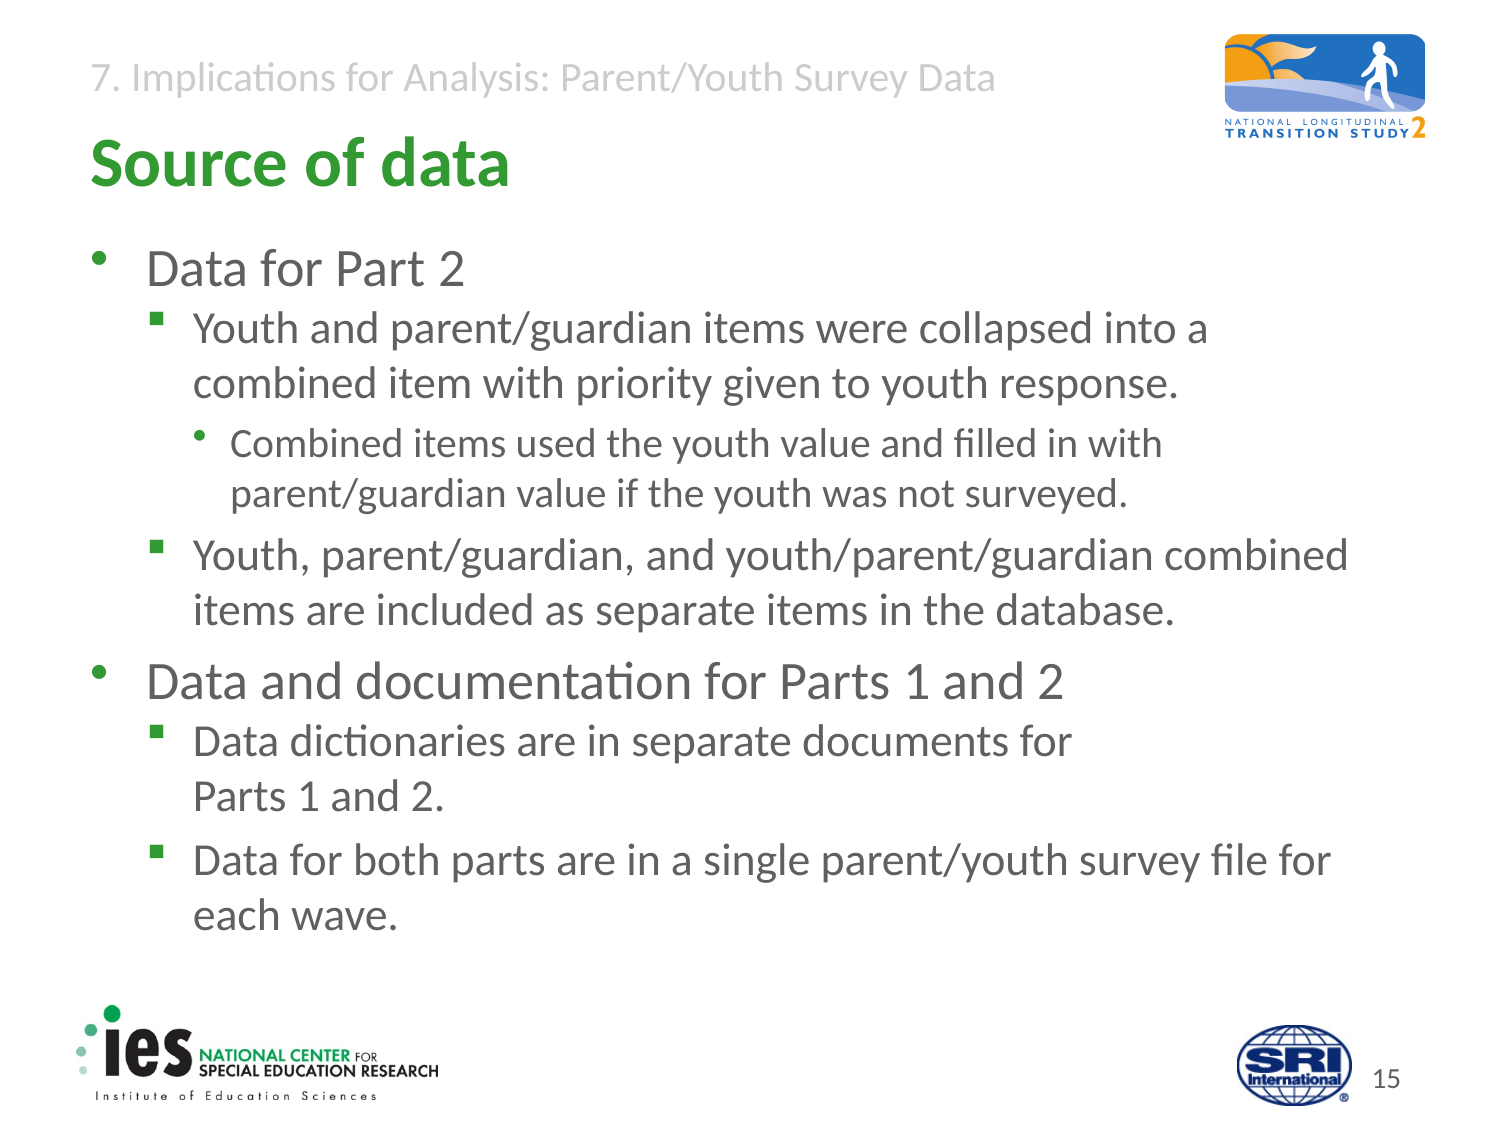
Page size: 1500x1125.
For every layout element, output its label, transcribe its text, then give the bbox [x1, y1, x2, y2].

slide_number 14 [1312, 1051, 1417, 1125]
list Data for Part 2 Youth and parent/guardian items were collapsed into a combined item with priority given to youth response. Combined items used the youth value and filled in with parent/guardian value if the youth was not surveyed. Youth, parent/guardian, and youth/parent/guardian combined items are included as separate items in the database. Data and documentation for Parts 1 and 2 Data dictionaries are in separate documents for Parts 1 and 2. Data for both parts are in a single parent/youth survey file for each wave. [74, 224, 1413, 968]
picture [1237, 1025, 1352, 1106]
picture [76, 1005, 438, 1100]
title Source of data [74, 90, 1426, 226]
